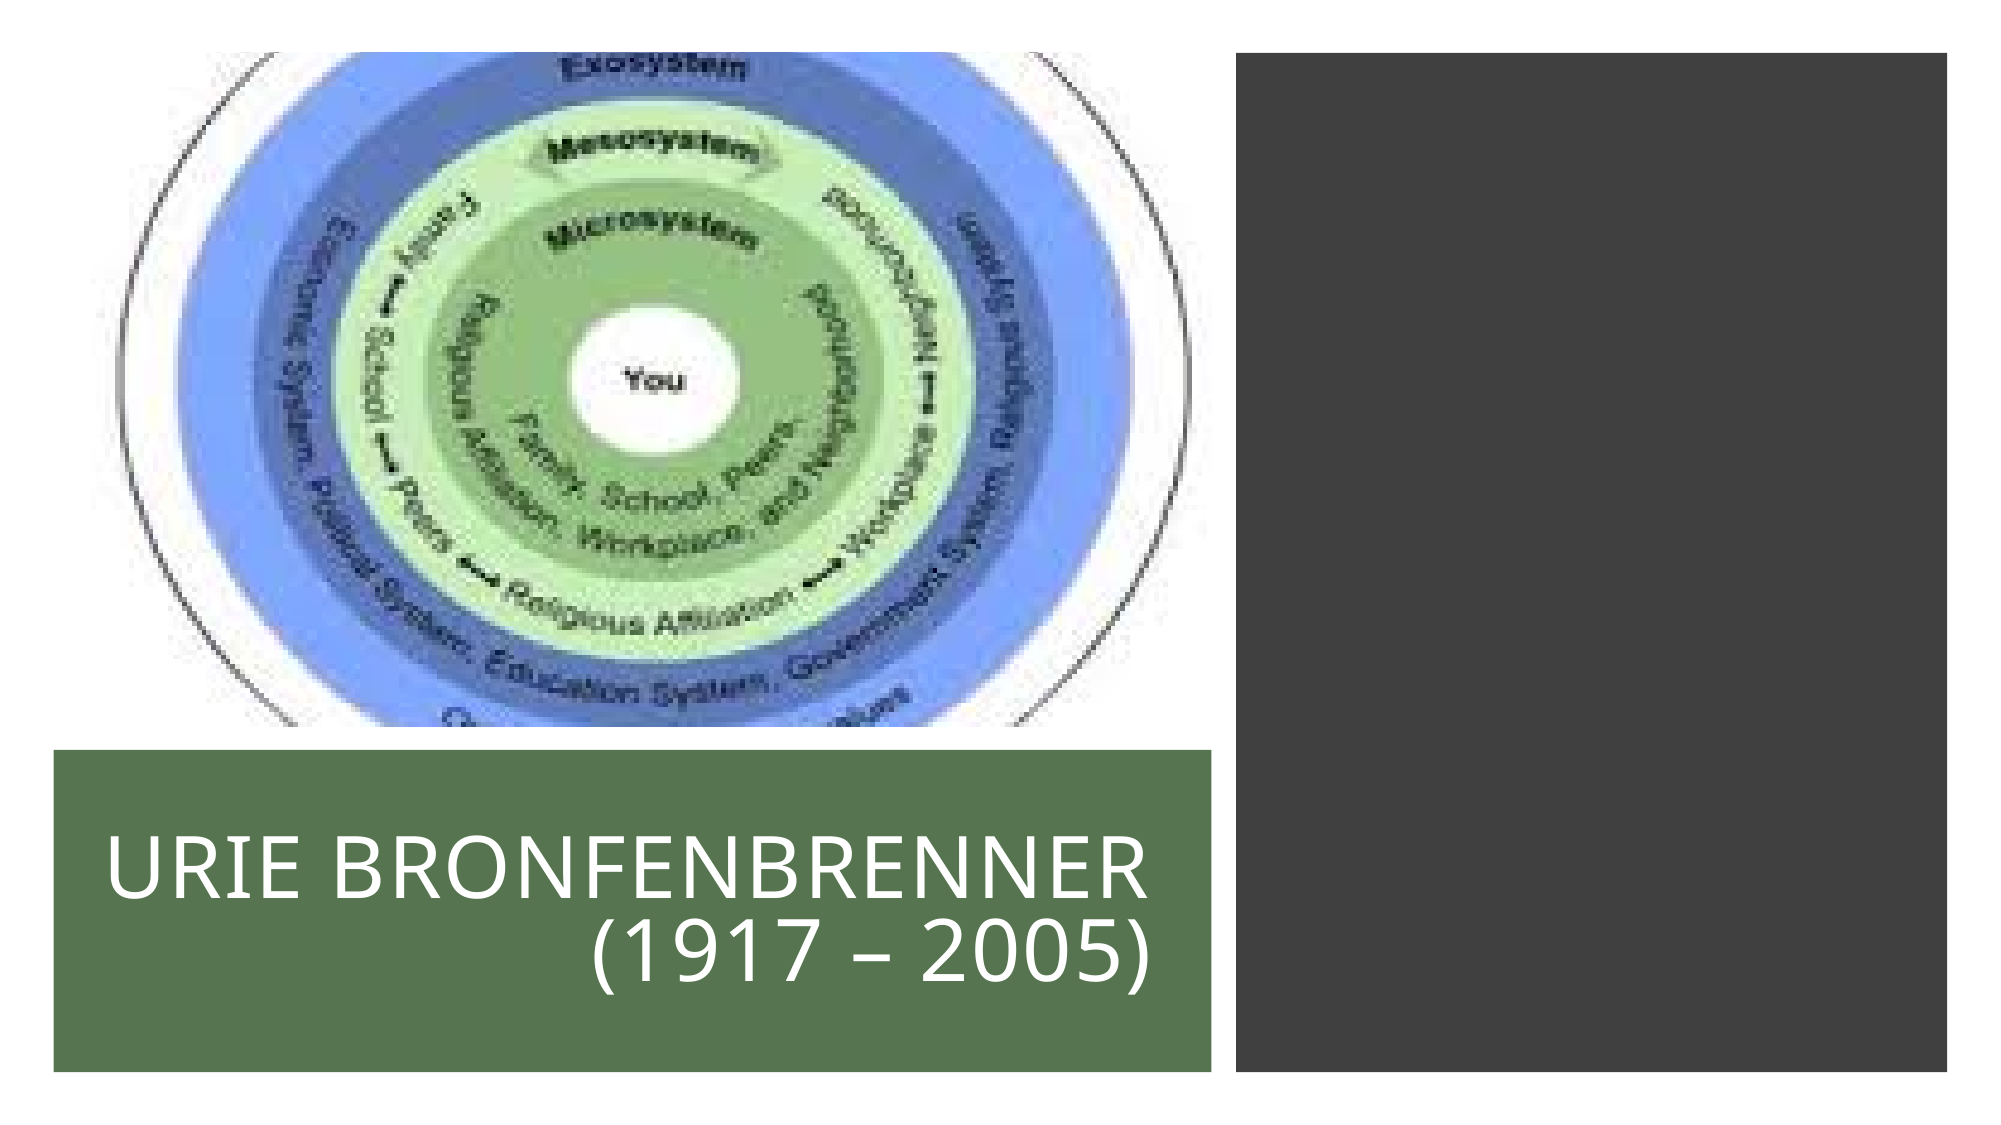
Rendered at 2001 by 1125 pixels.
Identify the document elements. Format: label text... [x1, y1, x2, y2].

picture [53, 52, 1212, 727]
text_box [52, 749, 1213, 1073]
title Urie Bronfenbrenner (1917 – 2005) [85, 782, 1168, 1049]
text_box [1235, 51, 1948, 1074]
